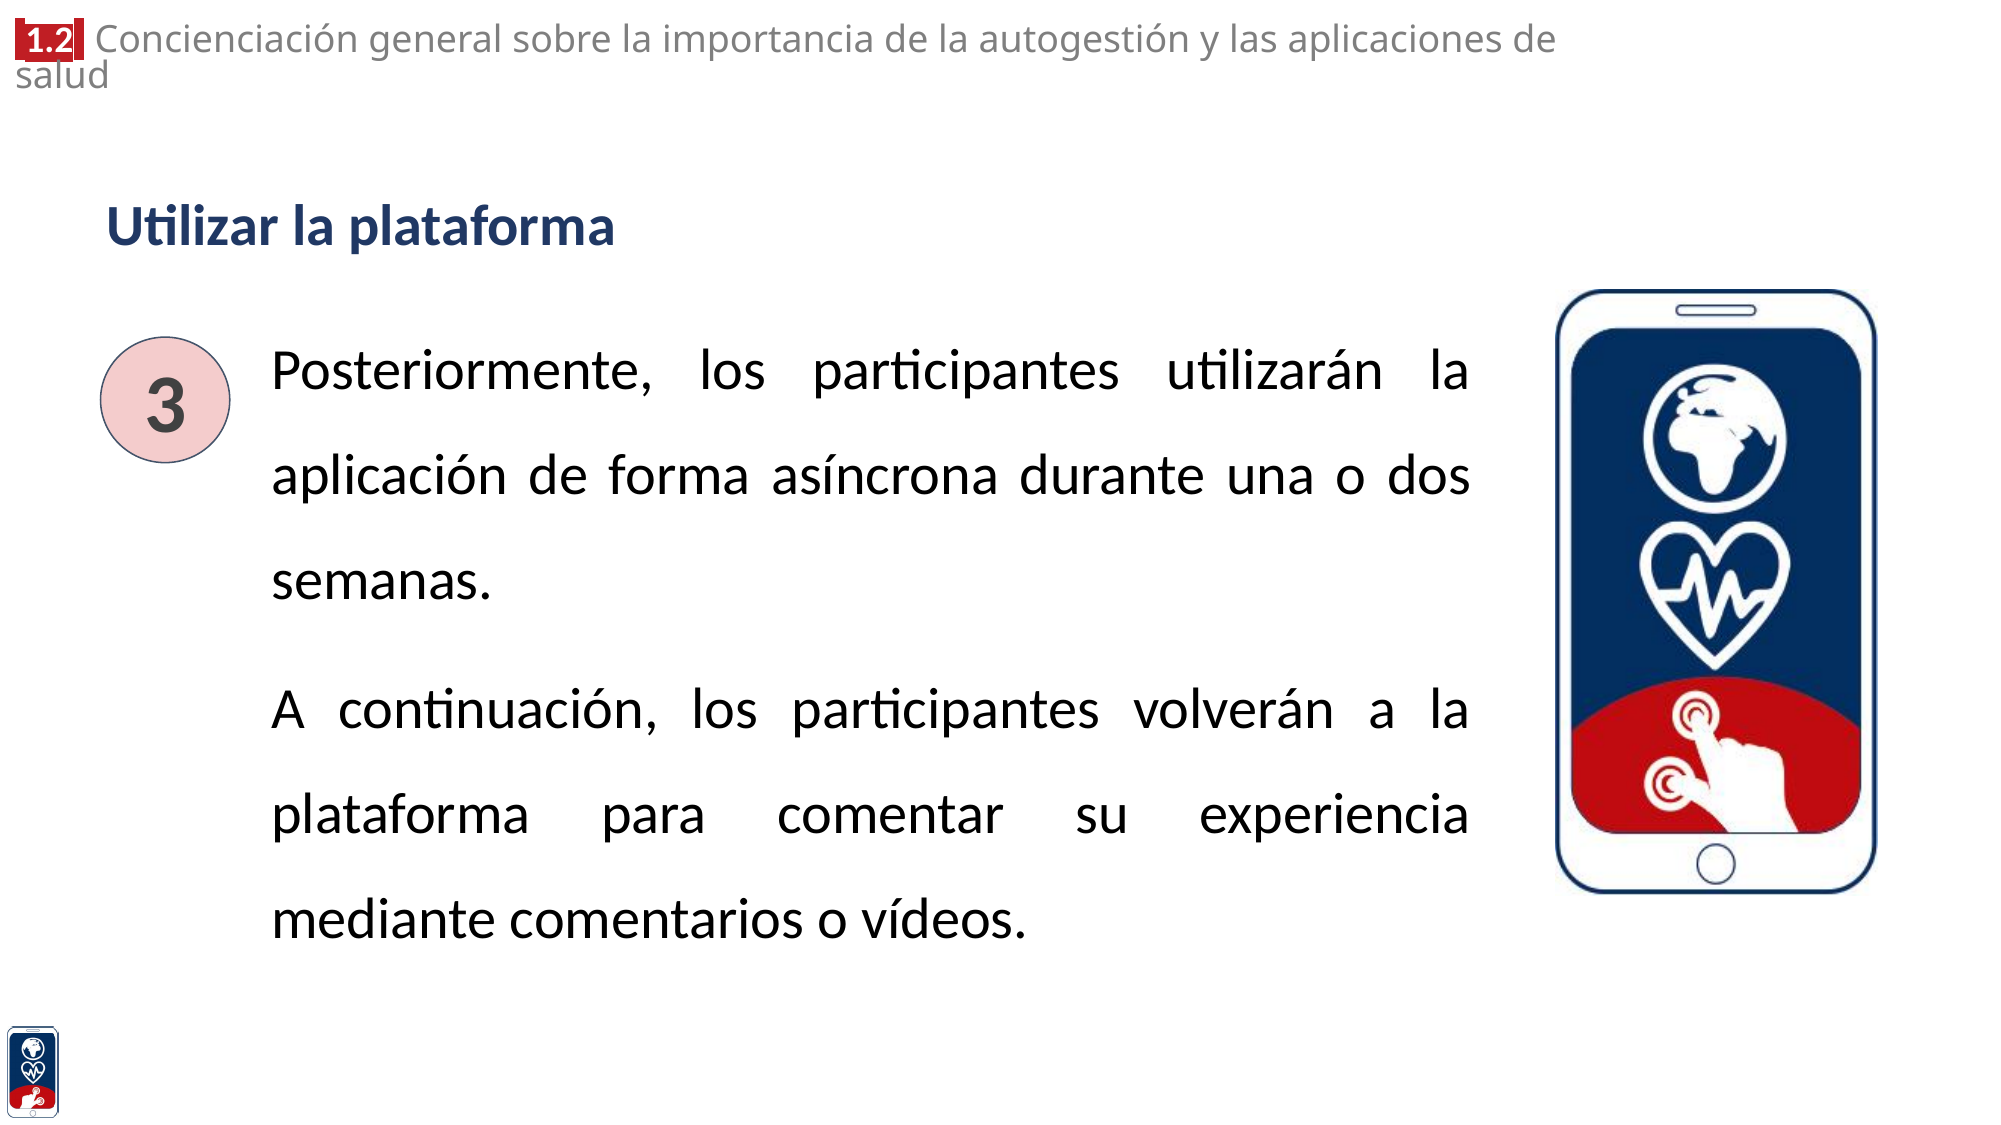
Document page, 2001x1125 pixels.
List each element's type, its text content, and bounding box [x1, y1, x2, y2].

text_box 3 [129, 334, 238, 465]
picture [7, 1026, 59, 1118]
text_box [100, 347, 129, 452]
picture [1555, 288, 1878, 897]
title Utilizar la plataforma [91, 177, 1906, 277]
list Posteriormente, los participantes utilizarán la aplicación de forma asíncrona durante una o dos semanas. A continuación, los participantes volverán a la plataforma para comentar su experiencia mediante comentarios o vídeos. [256, 289, 1487, 1088]
